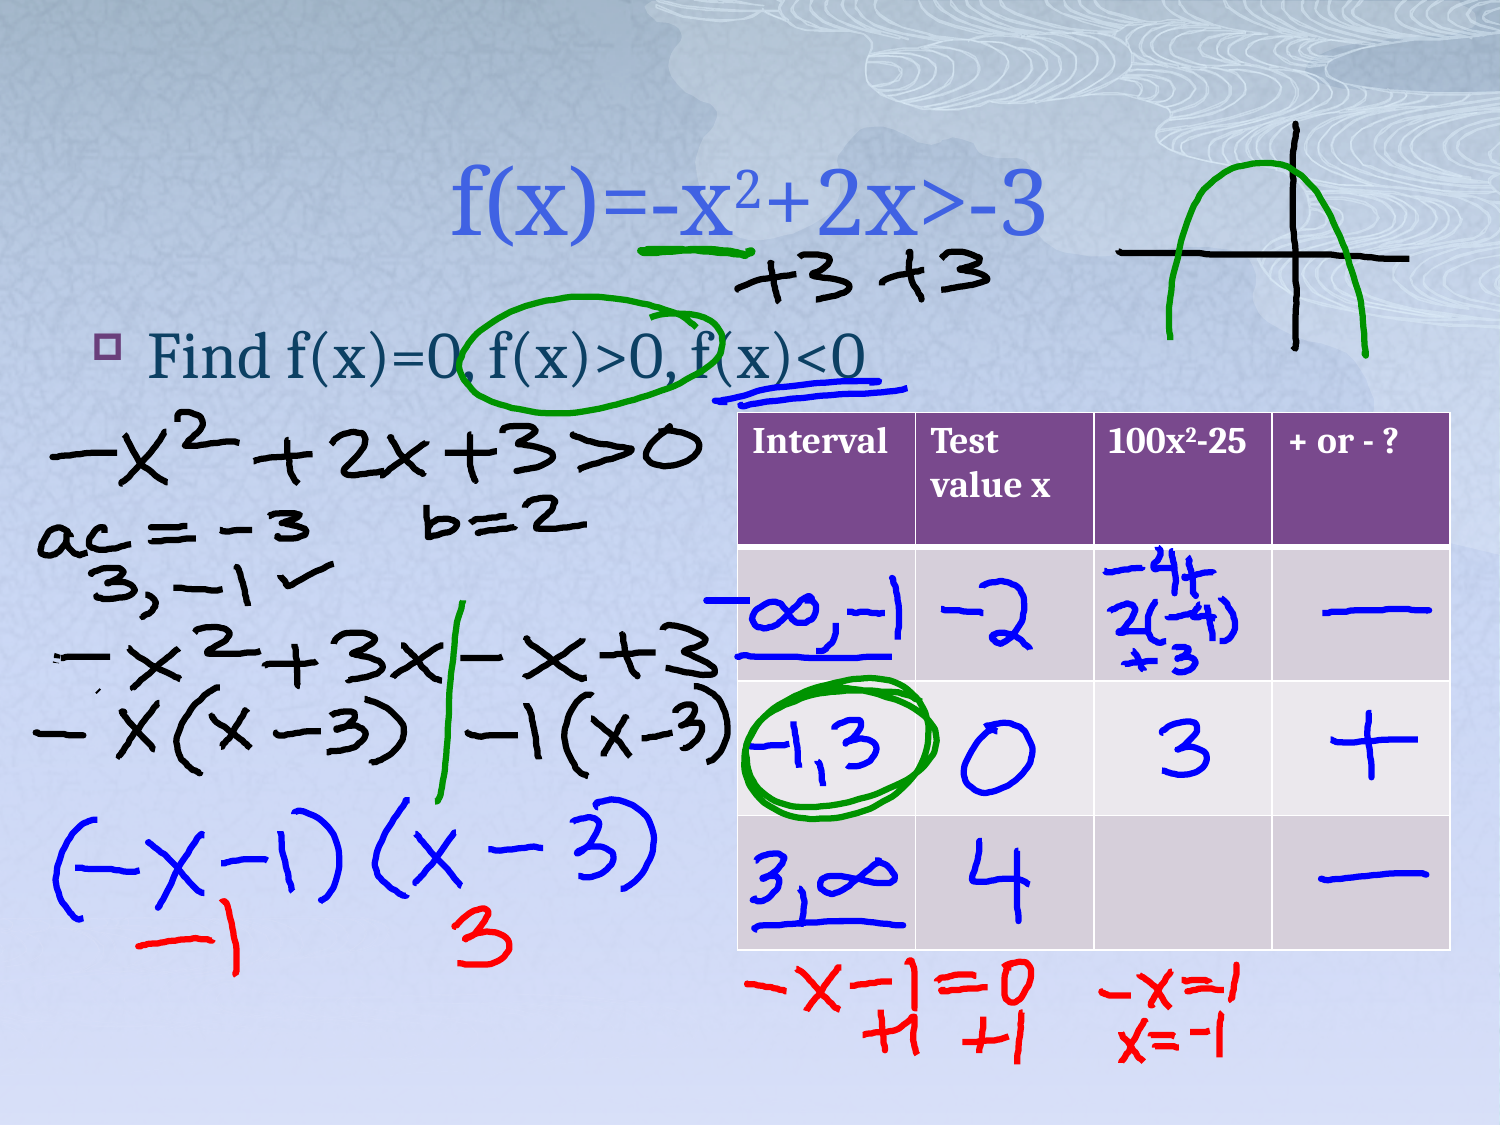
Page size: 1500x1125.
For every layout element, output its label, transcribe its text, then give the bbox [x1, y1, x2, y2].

text_box [751, 595, 817, 629]
text_box [279, 831, 294, 892]
text_box [674, 703, 701, 749]
text_box [805, 966, 842, 1012]
text_box [910, 274, 922, 300]
text_box [293, 643, 300, 687]
title f(x)=-x2+2x>-3 [75, 105, 1425, 293]
text_box [1172, 646, 1197, 673]
list Find f(x)=0, f(x)>0, f(x)<0 [76, 304, 1430, 1032]
text_box [1183, 571, 1215, 579]
table_cell [898, 682, 915, 694]
text_box [123, 434, 145, 463]
table_cell [738, 816, 915, 949]
table_cell [738, 682, 832, 815]
text_box [554, 659, 587, 680]
text_box [414, 831, 456, 884]
text_box [769, 262, 780, 303]
text_box [1120, 1020, 1146, 1063]
text_box [466, 732, 518, 738]
table_cell [1273, 550, 1449, 680]
text_box [132, 647, 180, 690]
text_box [1150, 971, 1172, 1006]
text_box [816, 760, 824, 787]
text_box [1186, 988, 1224, 992]
text_box [75, 867, 140, 873]
table_header Interval [738, 413, 915, 544]
text_box [1132, 650, 1140, 661]
text_box [501, 425, 554, 472]
text_box [128, 647, 157, 667]
text_box [796, 968, 820, 992]
text_box [641, 732, 673, 739]
text_box [1171, 550, 1177, 594]
text_box [236, 566, 249, 607]
table_header 100x2-25 [1095, 413, 1271, 544]
text_box [1019, 874, 1030, 885]
text_box [736, 277, 773, 291]
text_box [392, 644, 444, 678]
text_box [1104, 566, 1143, 573]
text_box [849, 981, 892, 987]
table_cell [1273, 682, 1449, 815]
text_box [326, 711, 367, 753]
text_box [1123, 660, 1158, 666]
text_box [603, 716, 627, 757]
text_box [333, 632, 384, 681]
text_box [35, 732, 84, 736]
text_box [572, 816, 613, 878]
table_cell [916, 550, 1093, 680]
text_box [210, 715, 232, 733]
table_cell [880, 693, 915, 701]
text_box [981, 580, 1031, 650]
text_box [1219, 597, 1236, 642]
text_box [157, 833, 205, 909]
table_header + or - ? [1273, 413, 1449, 544]
text_box [426, 504, 458, 538]
table_cell [747, 698, 915, 806]
text_box [264, 663, 296, 667]
text_box [891, 577, 900, 640]
text_box [820, 992, 841, 1011]
text_box [524, 497, 587, 530]
text_box [614, 737, 631, 757]
text_box [405, 457, 425, 475]
text_box [141, 594, 157, 618]
text_box [714, 380, 880, 403]
text_box [739, 387, 908, 407]
text_box [293, 810, 340, 902]
text_box [1206, 604, 1214, 642]
text_box [962, 1035, 1009, 1043]
text_box [743, 677, 938, 820]
text_box [1167, 612, 1192, 618]
text_box [279, 563, 334, 587]
text_box [798, 253, 850, 300]
text_box [150, 538, 196, 542]
text_box [177, 411, 240, 447]
table_cell [856, 777, 915, 815]
text_box [389, 436, 407, 458]
text_box [477, 525, 516, 534]
text_box [775, 273, 797, 280]
text_box [418, 661, 442, 682]
text_box [525, 703, 540, 760]
text_box [847, 611, 885, 615]
text_box [940, 251, 988, 291]
text_box [221, 858, 268, 864]
text_box [1330, 739, 1367, 743]
text_box [88, 526, 132, 551]
text_box [980, 1016, 984, 1039]
text_box [221, 709, 249, 748]
text_box [971, 840, 1016, 883]
text_box [488, 846, 544, 852]
text_box [120, 711, 137, 730]
text_box [55, 819, 98, 920]
table_cell [1095, 816, 1271, 949]
text_box [39, 526, 88, 556]
text_box [1002, 961, 1032, 1004]
text_box [1117, 250, 1178, 254]
text_box [120, 431, 167, 485]
text_box [275, 730, 321, 736]
text_box [752, 853, 785, 902]
text_box [563, 694, 593, 777]
text_box [936, 974, 977, 982]
text_box [908, 251, 914, 272]
table_cell [1273, 816, 1449, 949]
text_box [753, 920, 904, 930]
text_box [736, 654, 892, 659]
text_box [748, 743, 790, 748]
text_box [473, 450, 497, 454]
table_header Test value x [916, 413, 1093, 544]
text_box [454, 908, 510, 966]
text_box [434, 600, 464, 802]
text_box [137, 937, 214, 947]
text_box [1322, 608, 1430, 614]
text_box [1131, 1046, 1145, 1062]
text_box [524, 638, 584, 678]
text_box [940, 986, 988, 992]
text_box [158, 667, 181, 680]
text_box [645, 425, 700, 467]
text_box [631, 651, 656, 655]
text_box [525, 637, 554, 659]
text_box [1209, 612, 1216, 620]
text_box [594, 798, 655, 890]
text_box [963, 722, 1034, 794]
text_box [194, 626, 261, 655]
text_box [469, 515, 507, 524]
text_box [799, 888, 806, 922]
text_box [662, 624, 716, 676]
text_box [1100, 990, 1131, 997]
text_box [1109, 602, 1147, 634]
text_box [90, 567, 136, 600]
table_cell [916, 682, 1093, 815]
text_box [816, 622, 837, 652]
text_box [268, 512, 307, 540]
table_cell [738, 550, 915, 680]
text_box [572, 434, 633, 471]
text_box [1153, 546, 1173, 570]
text_box [1320, 872, 1427, 881]
text_box [1192, 604, 1207, 618]
text_box [1292, 123, 1298, 170]
text_box [181, 872, 205, 894]
text_box [881, 269, 925, 286]
text_box [401, 644, 418, 660]
text_box [458, 296, 723, 414]
table_cell [916, 816, 1093, 949]
text_box [1366, 712, 1372, 778]
text_box [469, 433, 477, 482]
text_box [286, 439, 299, 484]
text_box [175, 687, 220, 774]
text_box [1191, 577, 1197, 597]
text_box [1181, 979, 1211, 984]
text_box [1348, 255, 1410, 260]
text_box [833, 719, 877, 767]
text_box [621, 633, 638, 677]
text_box [1120, 1032, 1130, 1045]
text_box [118, 702, 160, 757]
text_box [220, 900, 238, 977]
table_cell [1095, 550, 1271, 680]
text_box [51, 452, 118, 458]
text_box [141, 459, 168, 483]
text_box [693, 685, 728, 763]
text_box [364, 698, 405, 764]
text_box [1016, 1011, 1023, 1065]
text_box [330, 431, 385, 476]
text_box [906, 959, 918, 1009]
table_cell [1095, 682, 1271, 815]
text_box [639, 248, 754, 257]
text_box [374, 799, 410, 897]
text_box [253, 455, 287, 462]
text_box [862, 1016, 918, 1055]
text_box [1168, 162, 1367, 357]
text_box [147, 841, 178, 868]
text_box [1219, 1012, 1223, 1058]
text_box [298, 660, 318, 665]
text_box [380, 441, 427, 476]
text_box [819, 860, 896, 895]
text_box [746, 983, 787, 992]
text_box [1154, 1045, 1179, 1049]
text_box [138, 731, 156, 750]
text_box [591, 718, 613, 738]
text_box [1230, 964, 1237, 1002]
text_box [1161, 720, 1208, 776]
text_box [1138, 974, 1158, 993]
text_box [173, 587, 223, 592]
text_box [1147, 601, 1167, 644]
